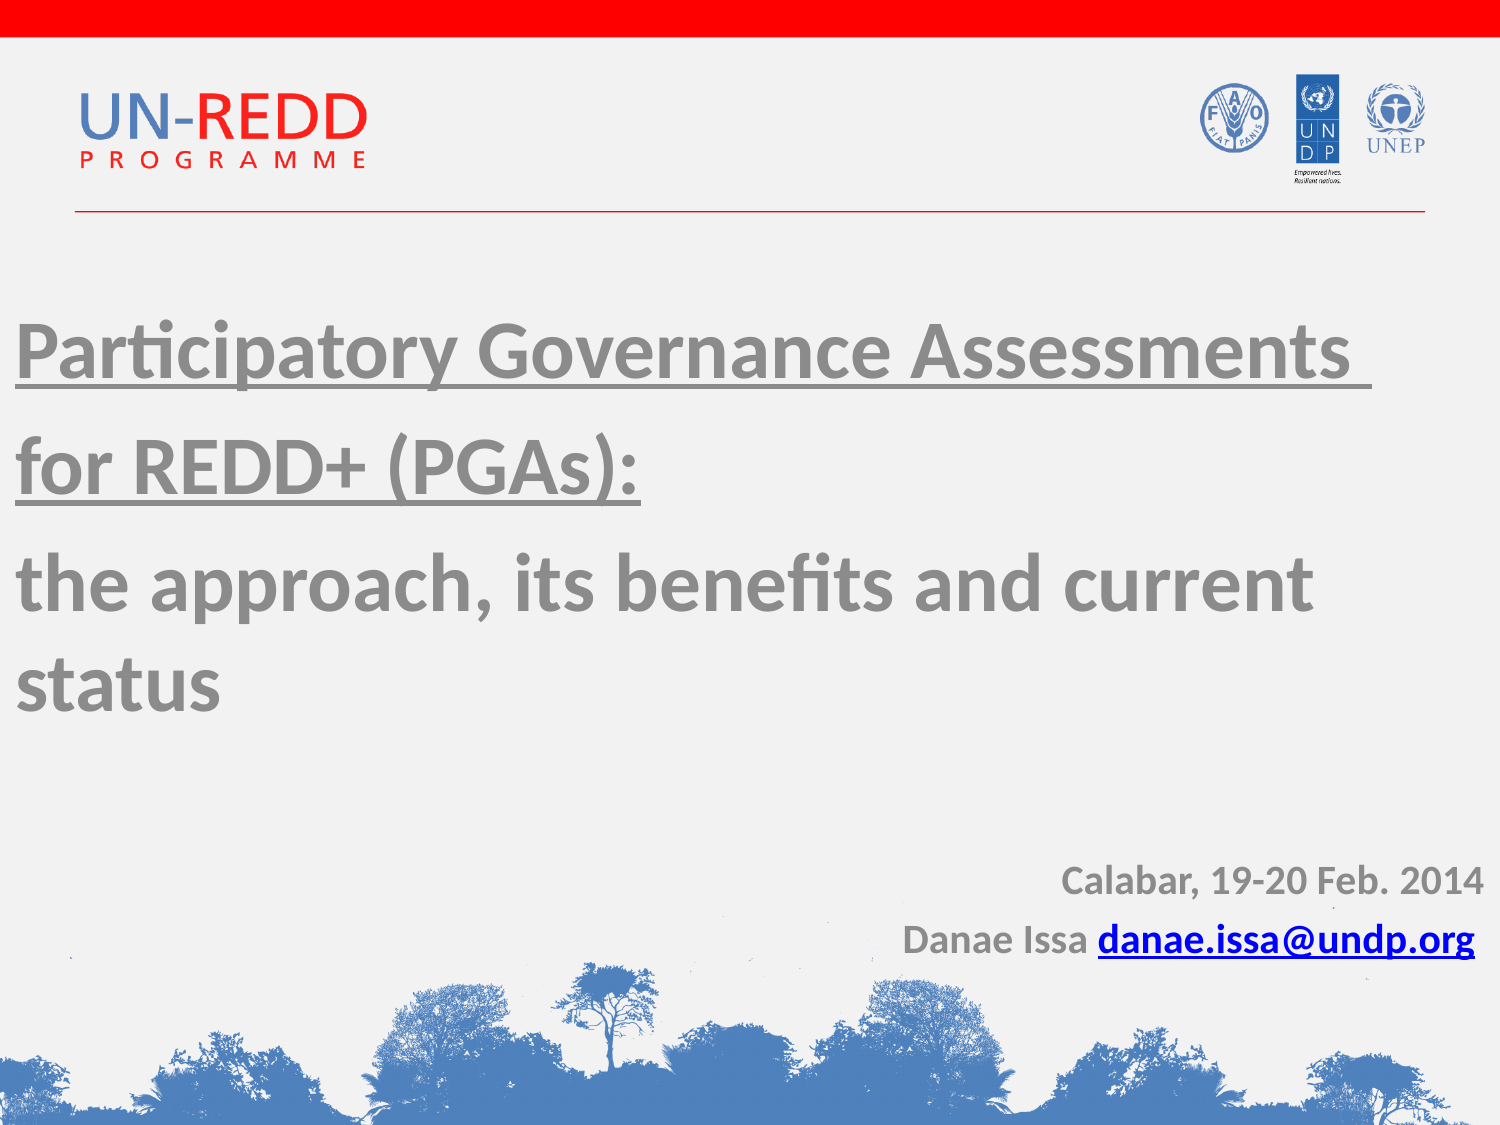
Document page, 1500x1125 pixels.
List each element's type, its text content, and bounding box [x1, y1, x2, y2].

picture [1200, 74, 1425, 193]
subtitle Participatory Governance Assessments for REDD+ (PGAs): the approach, its benefits and current status Calabar, 19-20 Feb. 2014 Danae Issa danae.issa@undp.org [0, 287, 1500, 1125]
picture [75, 83, 381, 174]
